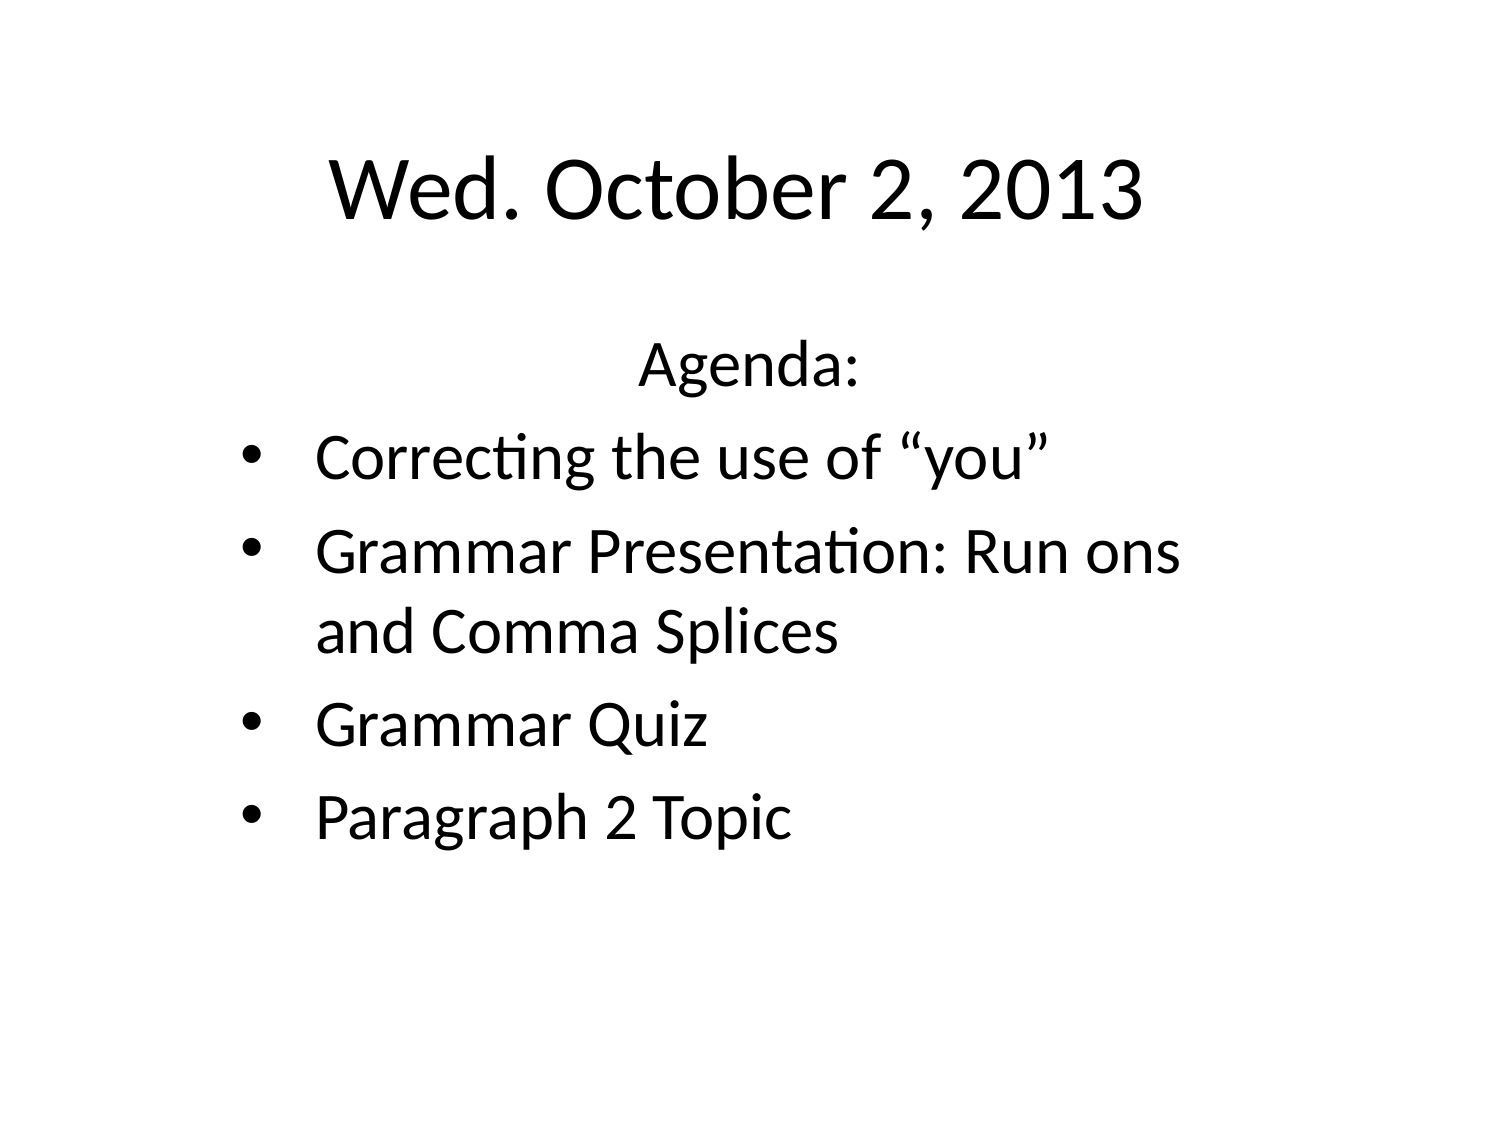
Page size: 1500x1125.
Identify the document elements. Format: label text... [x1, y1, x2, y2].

title Wed. October 2, 2013 [99, 62, 1375, 304]
subtitle Agenda: Correcting the use of “you” Grammar Presentation: Run ons and Comma Splices Grammar Quiz Paragraph 2 Topic [225, 312, 1275, 925]
